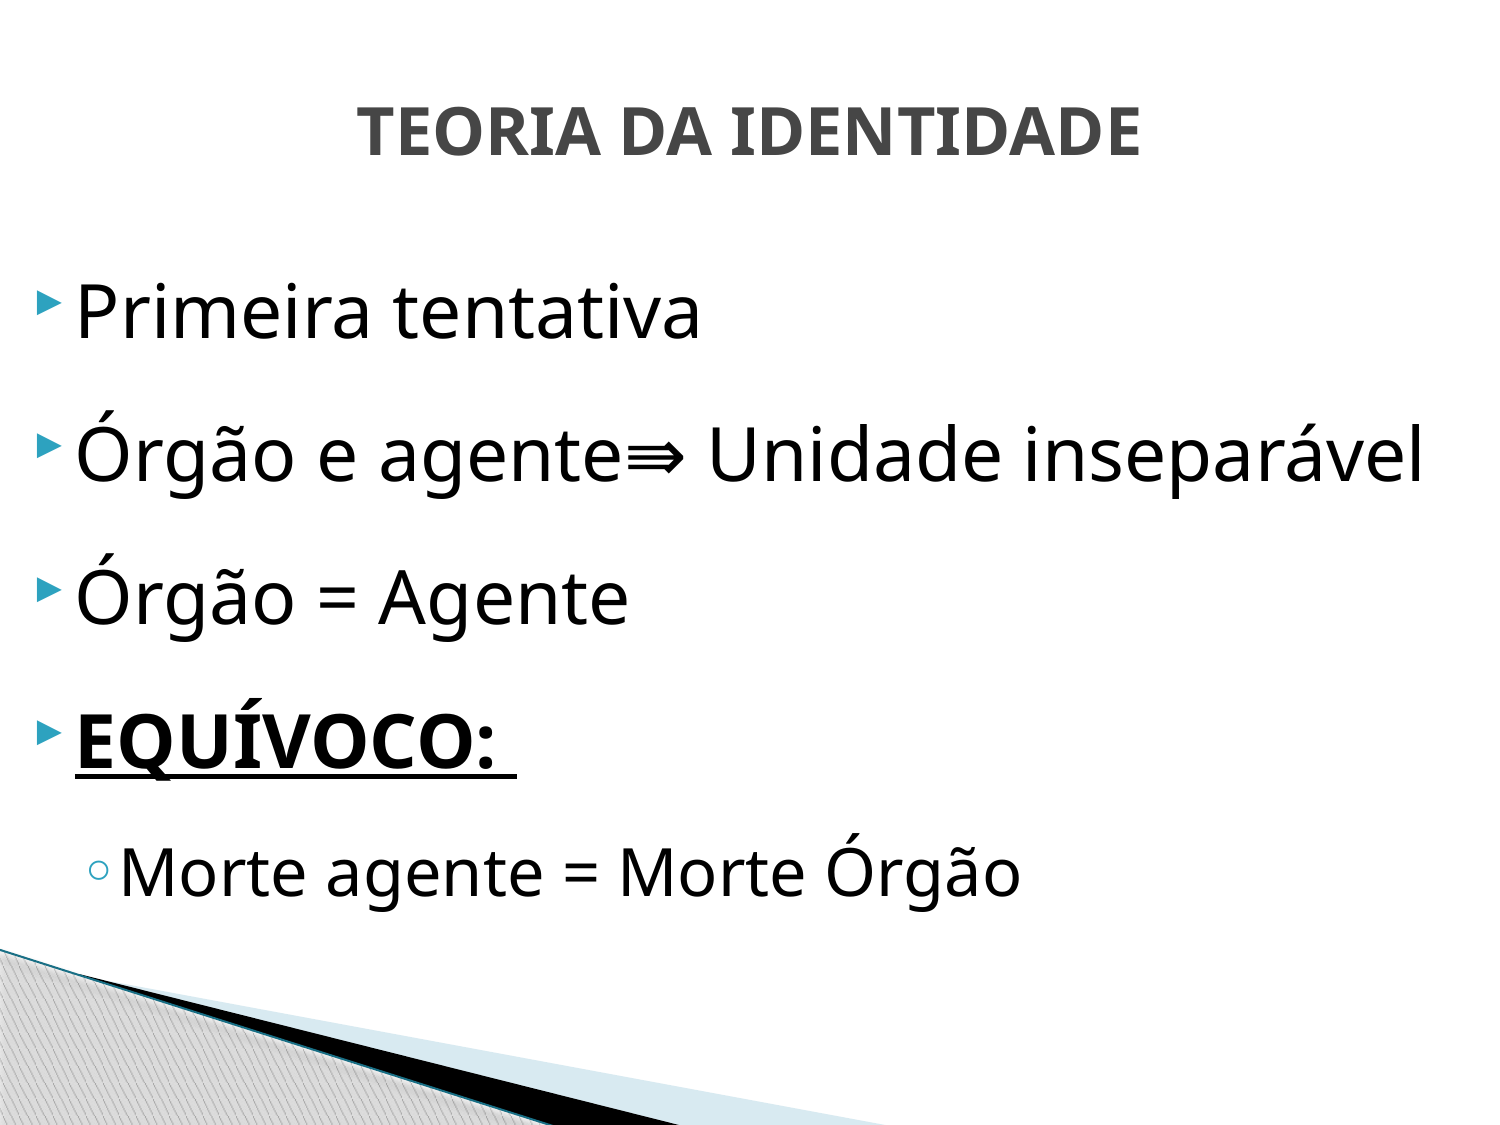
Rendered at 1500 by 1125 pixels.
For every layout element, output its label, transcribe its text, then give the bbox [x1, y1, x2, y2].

title TEORIA DA IDENTIDADE [0, 58, 1500, 200]
list Primeira tentativa Órgão e agente⇛ Unidade inseparável Órgão = Agente EQUÍVOCO: Morte agente = Morte Órgão [0, 210, 1477, 1125]
